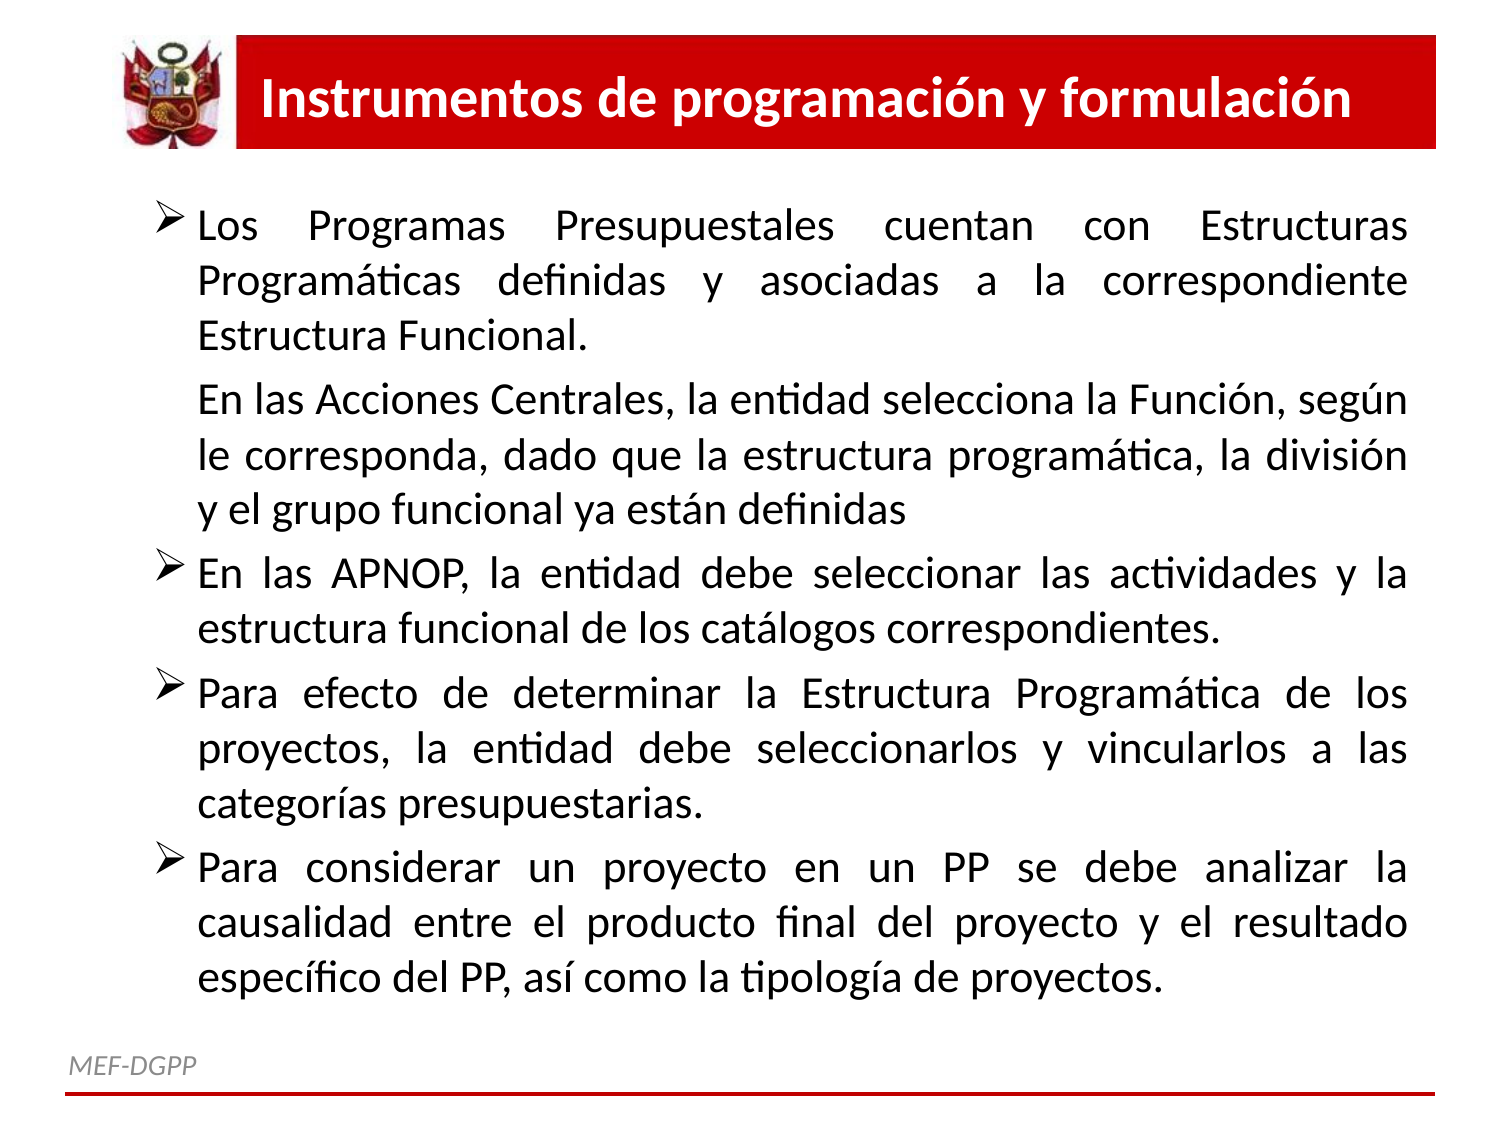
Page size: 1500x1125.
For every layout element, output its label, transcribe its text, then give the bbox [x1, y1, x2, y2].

text_box Instrumentos de programación y formulación [246, 46, 1500, 141]
picture [112, 35, 1436, 149]
list Los Programas Presupuestales cuentan con Estructuras Programáticas definidas y asociadas a la correspondiente Estructura Funcional. En las Acciones Centrales, la entidad selecciona la Función, según le corresponda, dado que la estructura programática, la división y el grupo funcional ya están definidas En las APNOP, la entidad debe seleccionar las actividades y la estructura funcional de los catálogos correspondientes. Para efecto de determinar la Estructura Programática de los proyectos, la entidad debe seleccionarlos y vincularlos a las categorías presupuestarias. Para considerar un proyecto en un PP se debe analizar la causalidad entre el producto final del proyecto y el resultado específico del PP, así como la tipología de proyectos. [137, 187, 1425, 1020]
footer MEF-DGPP [53, 1034, 892, 1094]
